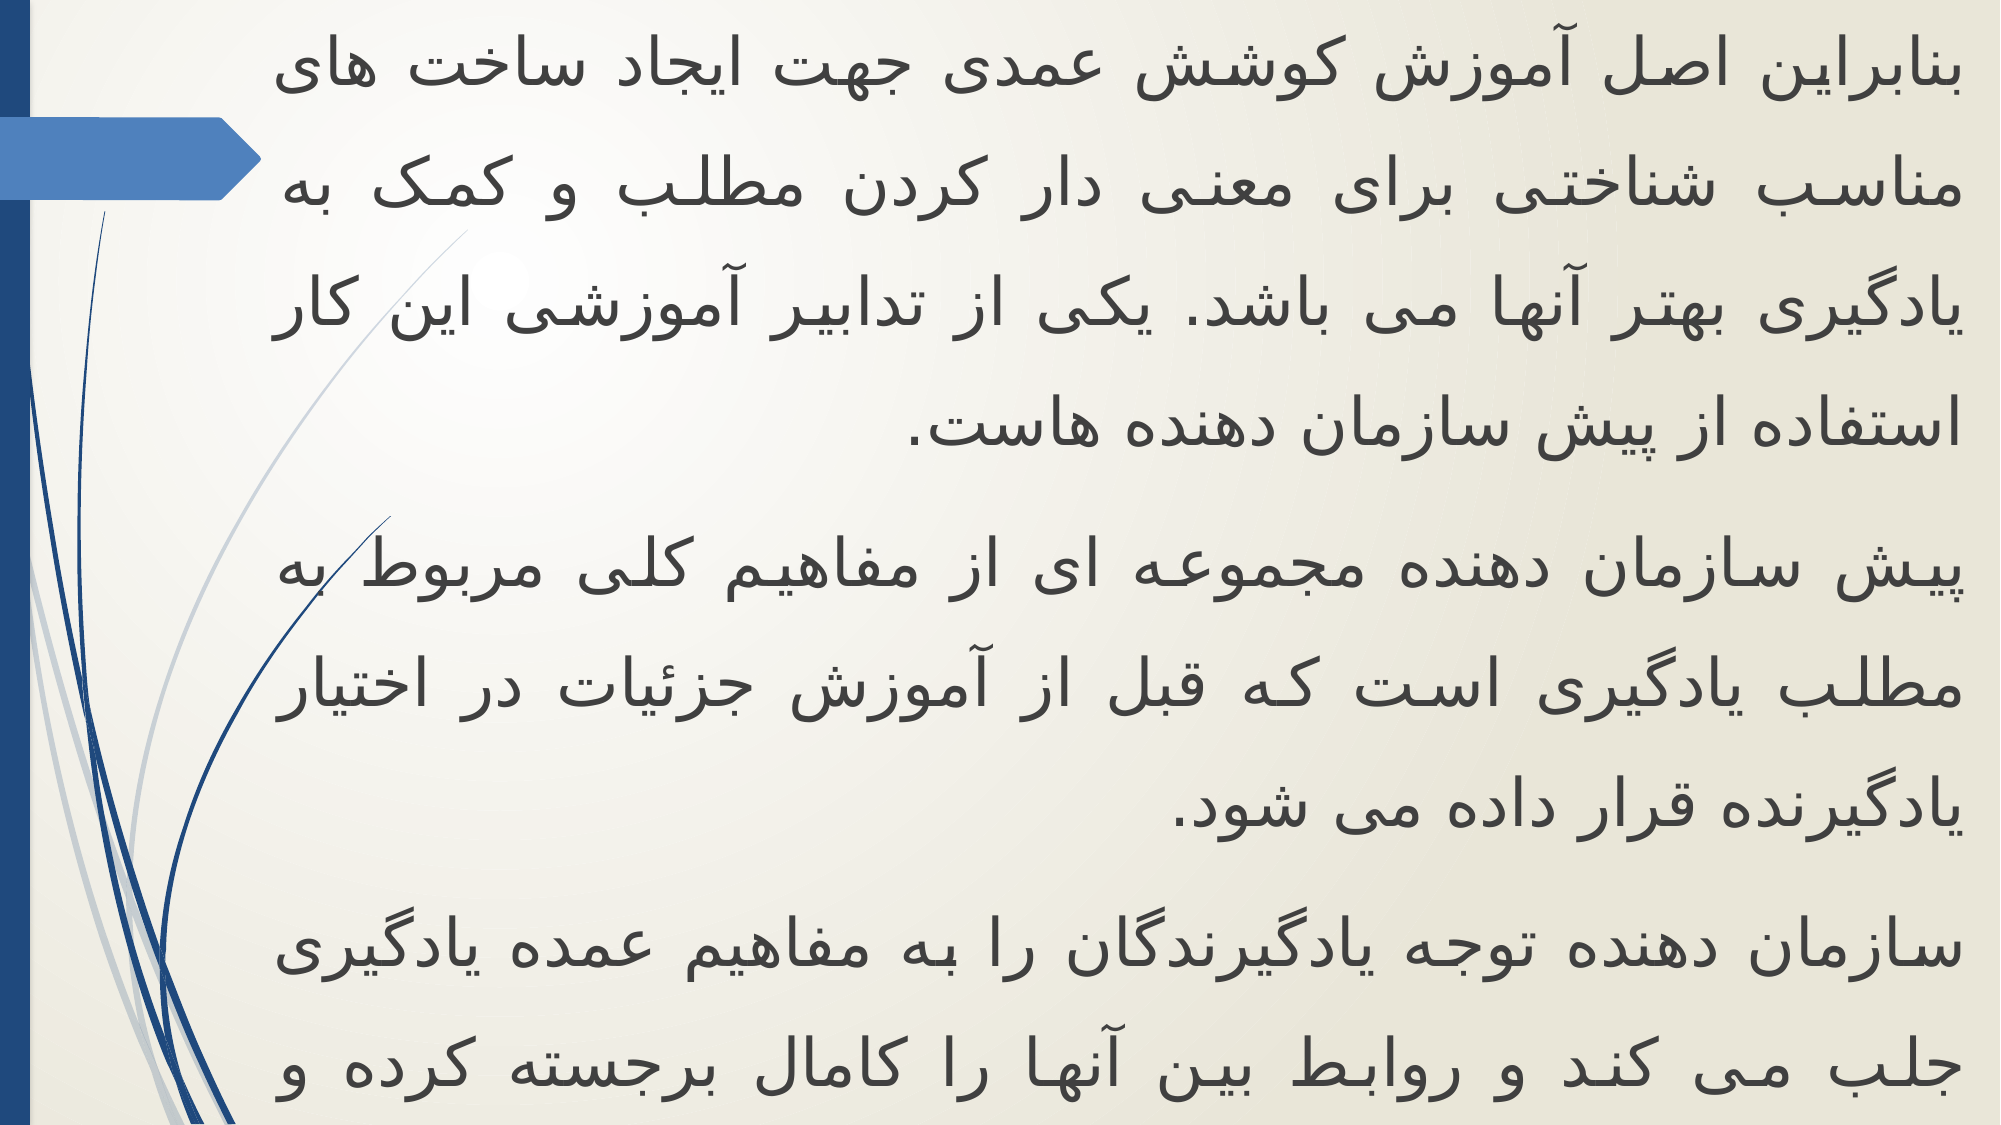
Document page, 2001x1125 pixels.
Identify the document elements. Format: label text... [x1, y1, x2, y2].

list بنابراین اصل آموزش کوشش عمدی جهت ایجاد ساخت های مناسب شناختی برای معنی دار کردن مطلب و کمک به یادگیری بهتر آنها می باشد. یکی از تدابیر آموزشی این کار استفاده از پیش سازمان دهنده هاست. پیش سازمان دهنده مجموعه ای از مفاهیم کلی مربوط به مطلب یادگیری است که قبل از آموزش جزئیات در اختیار یادگیرنده قرار داده می شود. سازمان دهنده توجه یادگیرندگان را به مفاهیم عمده یادگیری جلب می کند و روابط بین آنها را کامال برجسته کرده و مطالب جدید را به مطالب قبلی مربوط می سازد. پیش سازمان دهنده یک چارچوب ذهنی برای یادگیرنده ایجاد می کند تا مطالب بعدی روی آن مستقر شوند. [252, 0, 1981, 1108]
